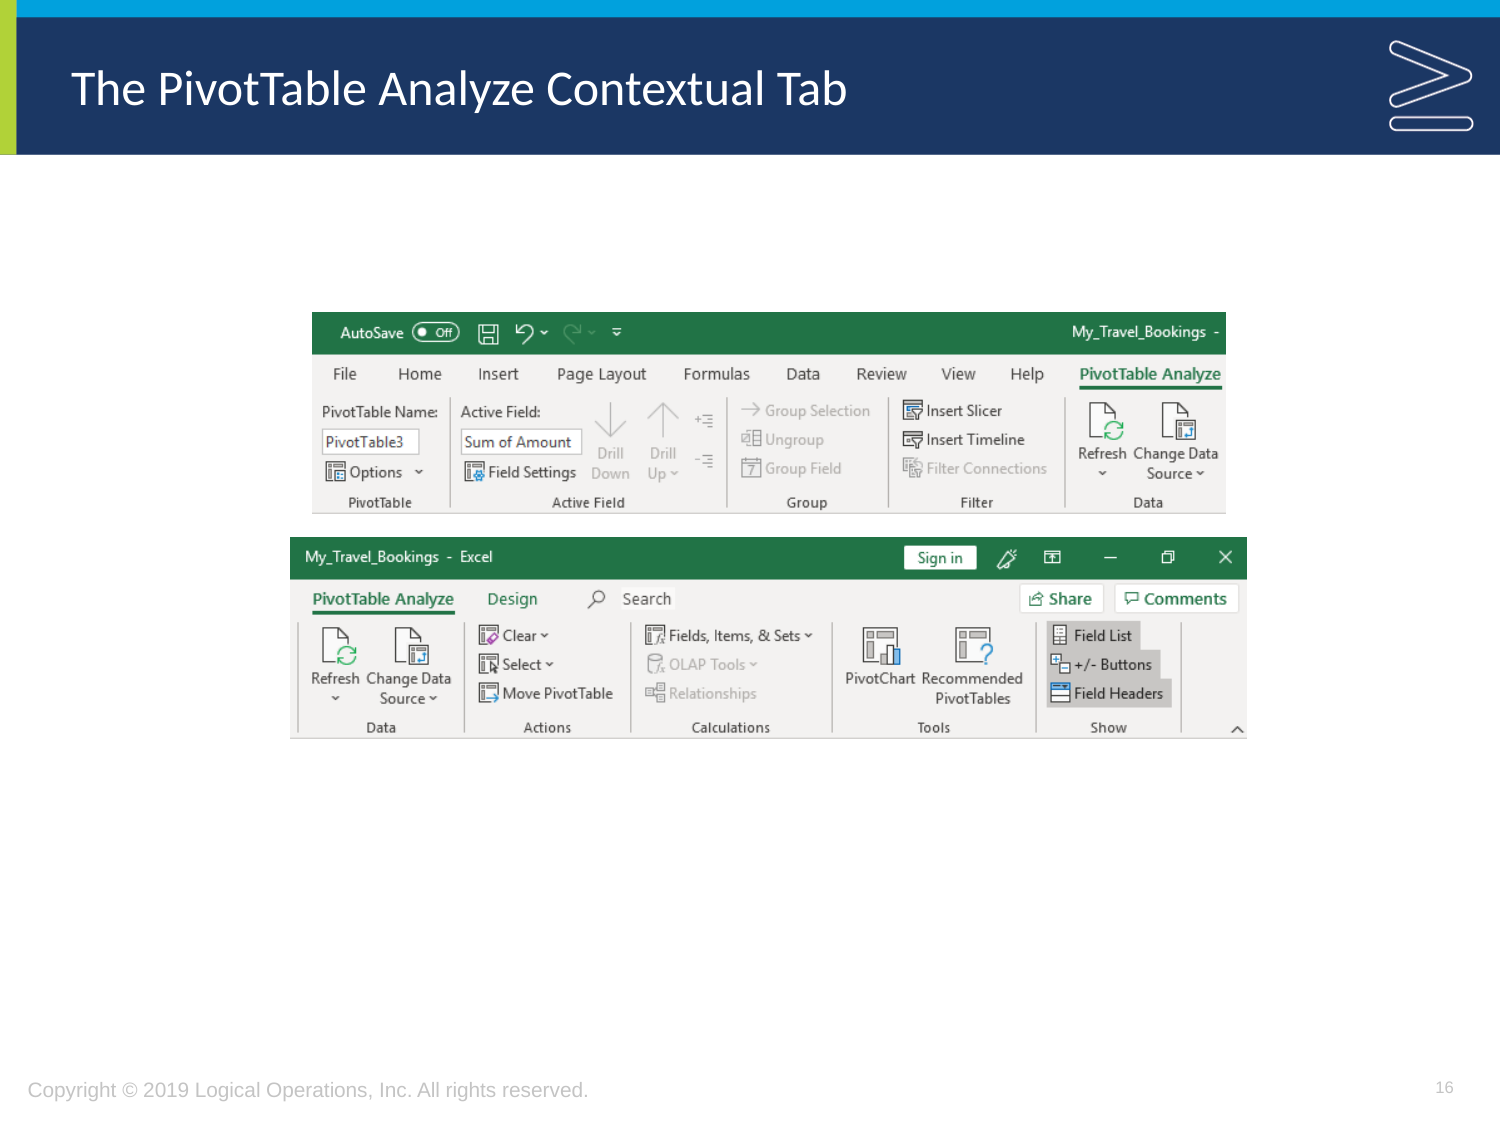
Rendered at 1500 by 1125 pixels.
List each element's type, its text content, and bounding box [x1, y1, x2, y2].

title The PivotTable Analyze Contextual Tab [56, 16, 1350, 155]
picture [290, 537, 1248, 739]
picture [1350, 18, 1500, 155]
picture [0, 0, 56, 155]
slide_number 16 [1118, 1057, 1469, 1118]
picture [312, 312, 1226, 514]
